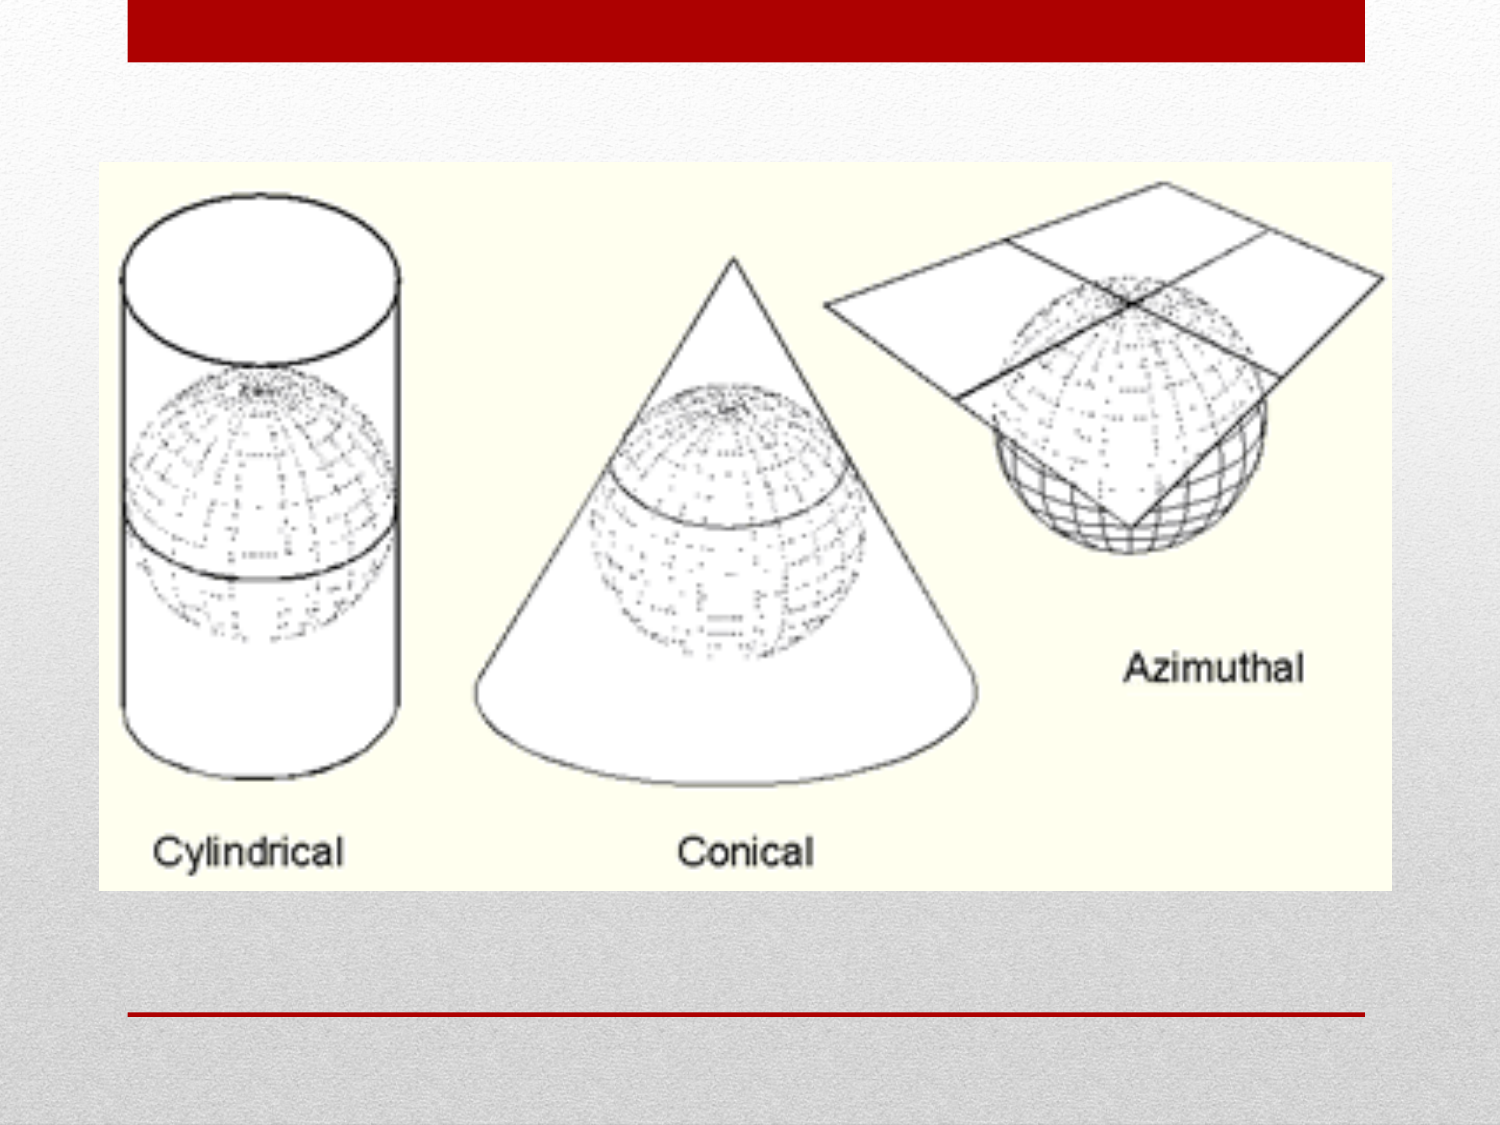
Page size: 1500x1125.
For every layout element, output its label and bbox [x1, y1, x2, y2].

picture [99, 161, 1393, 892]
